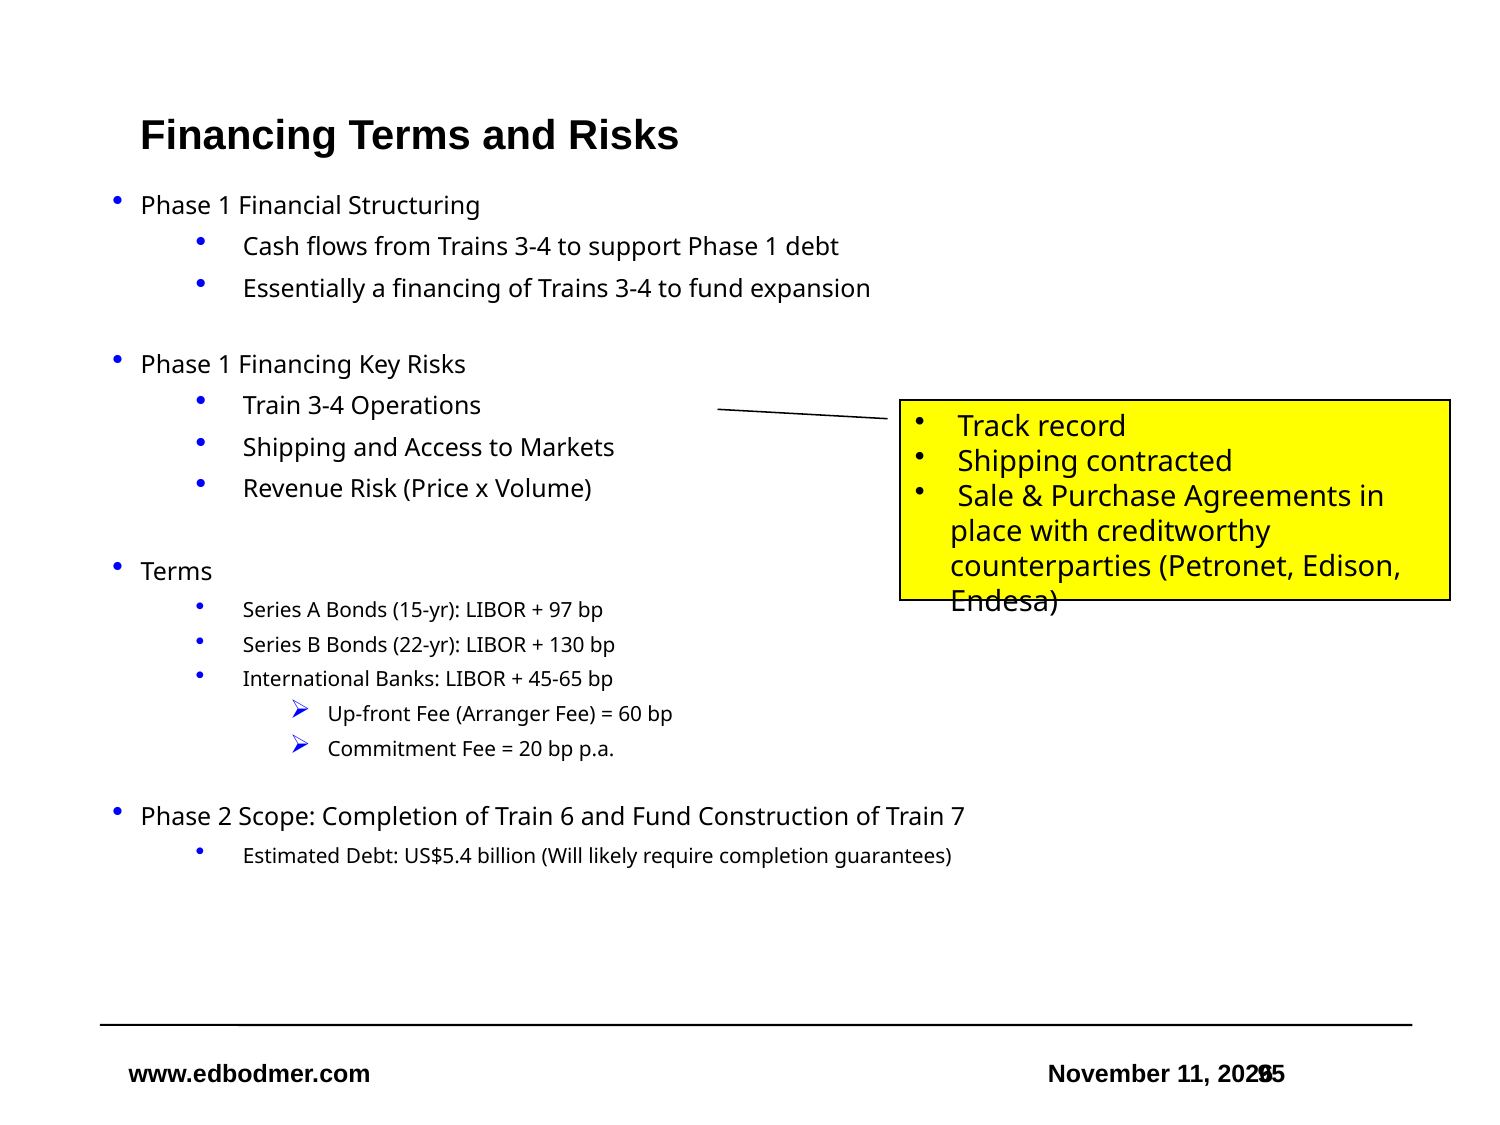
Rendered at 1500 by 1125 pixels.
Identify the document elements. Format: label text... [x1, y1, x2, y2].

title Financing Terms and Risks [124, 99, 1288, 226]
list Phase 1 Financial Structuring Cash flows from Trains 3-4 to support Phase 1 debt Essentially a financing of Trains 3-4 to fund expansion Phase 1 Financing Key Risks Train 3-4 Operations Shipping and Access to Markets Revenue Risk (Price x Volume) Terms Series A Bonds (15-yr): LIBOR + 97 bp Series B Bonds (22-yr): LIBOR + 130 bp International Banks: LIBOR + 45-65 bp Up-front Fee (Arranger Fee) = 60 bp Commitment Fee = 20 bp p.a. Phase 2 Scope: Completion of Train 6 and Fund Construction of Train 7 Estimated Debt: US$5.4 billion (Will likely require completion guarantees) [87, 187, 1463, 1051]
text_box Track record Shipping contracted Sale & Purchase Agreements in place with creditworthy counterparties (Petronet, Edison, Endesa) [900, 399, 1450, 601]
